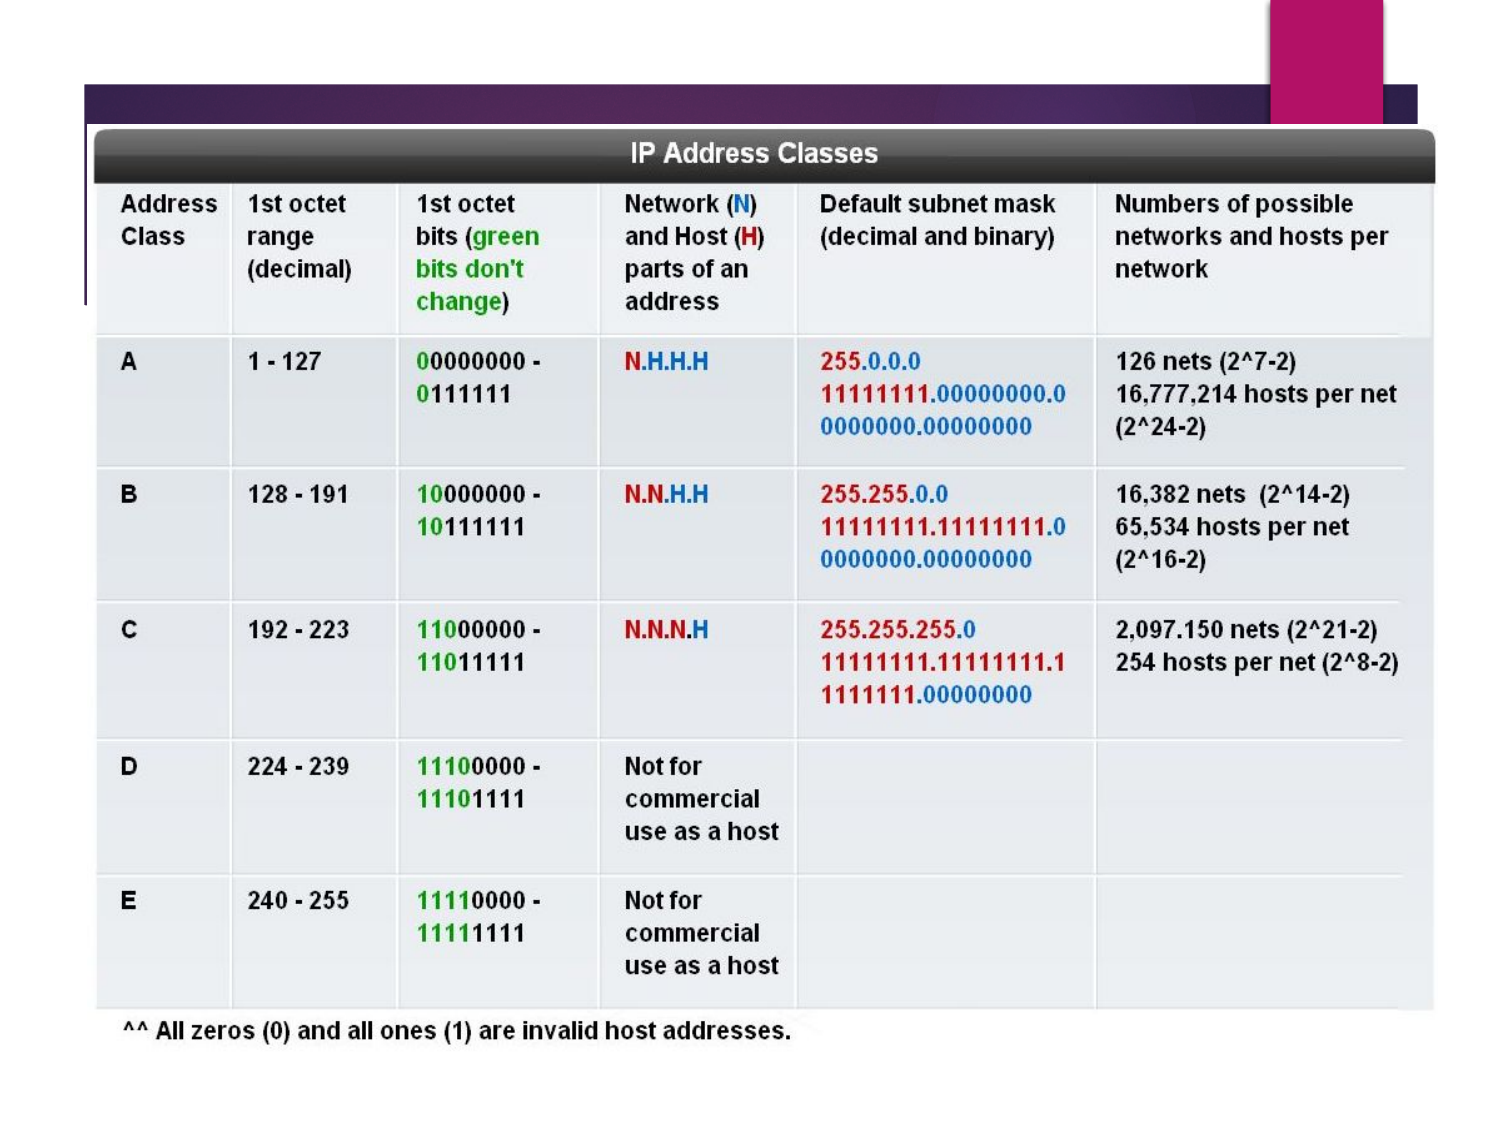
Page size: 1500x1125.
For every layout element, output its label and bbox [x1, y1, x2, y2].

picture [87, 124, 1438, 1059]
